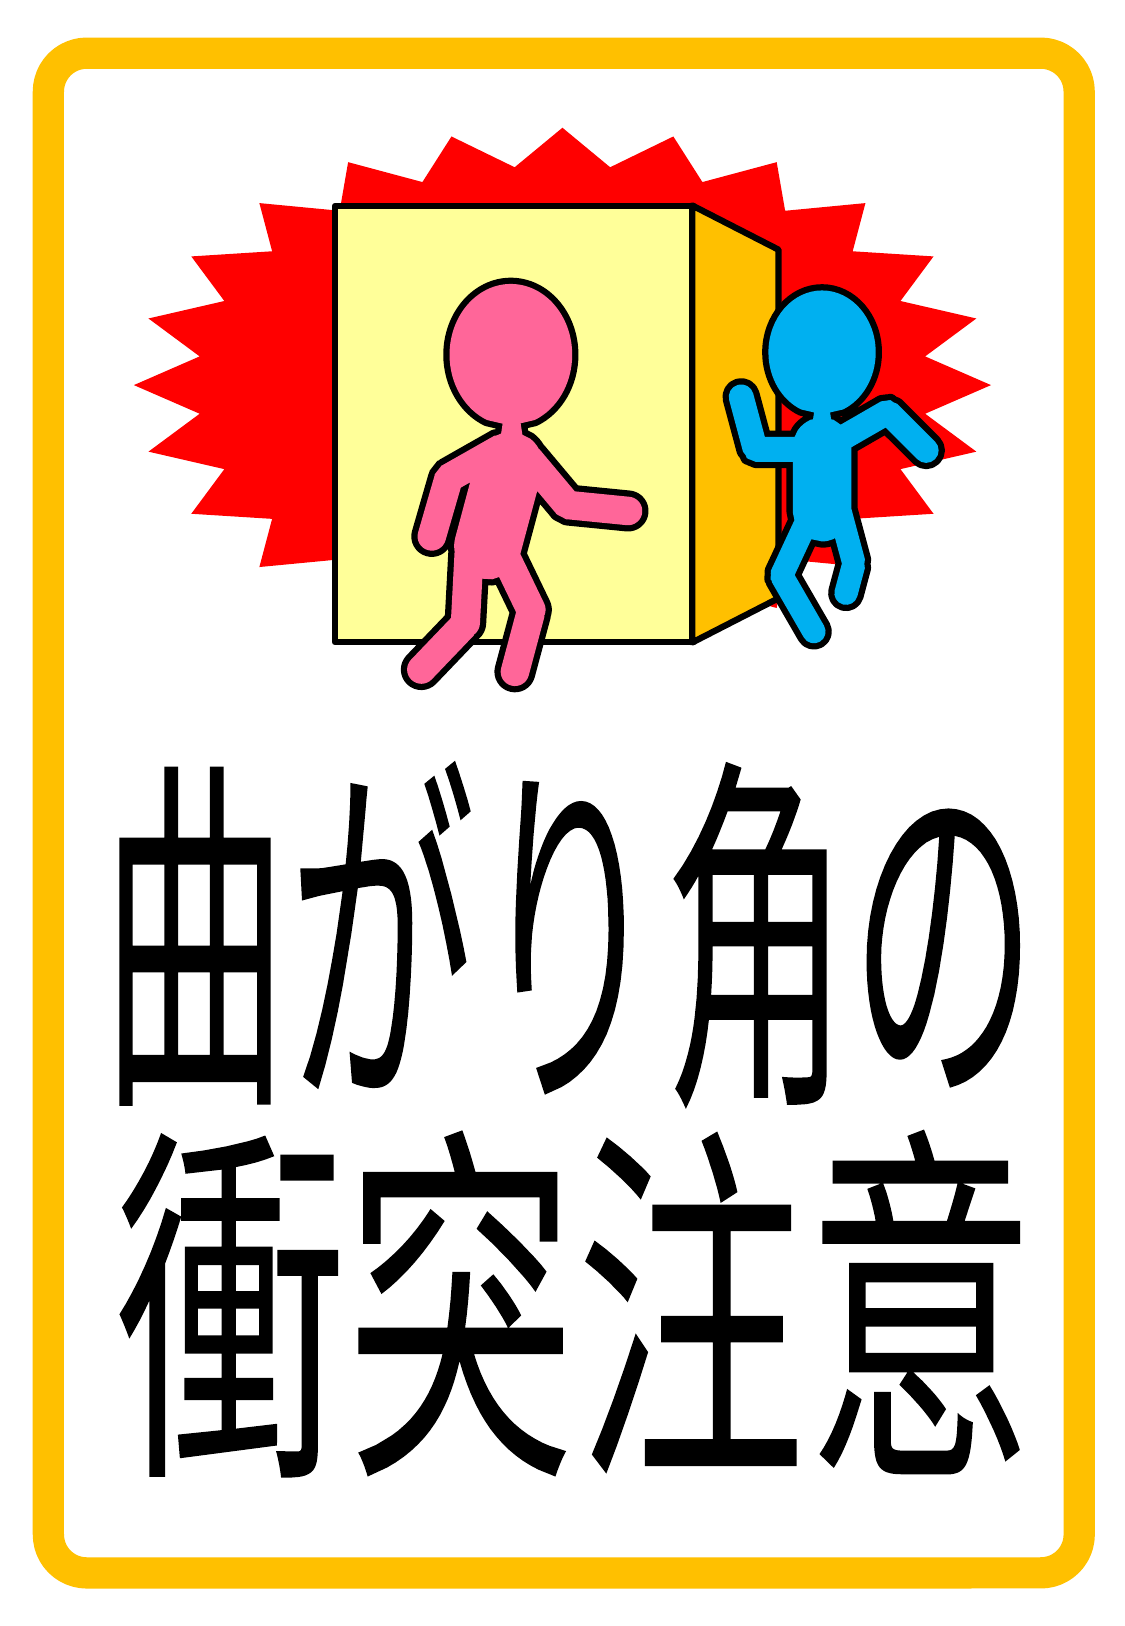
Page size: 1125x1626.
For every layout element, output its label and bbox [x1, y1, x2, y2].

text_box [46, 51, 1082, 1576]
text_box [119, 760, 1021, 1479]
text_box [133, 127, 992, 687]
